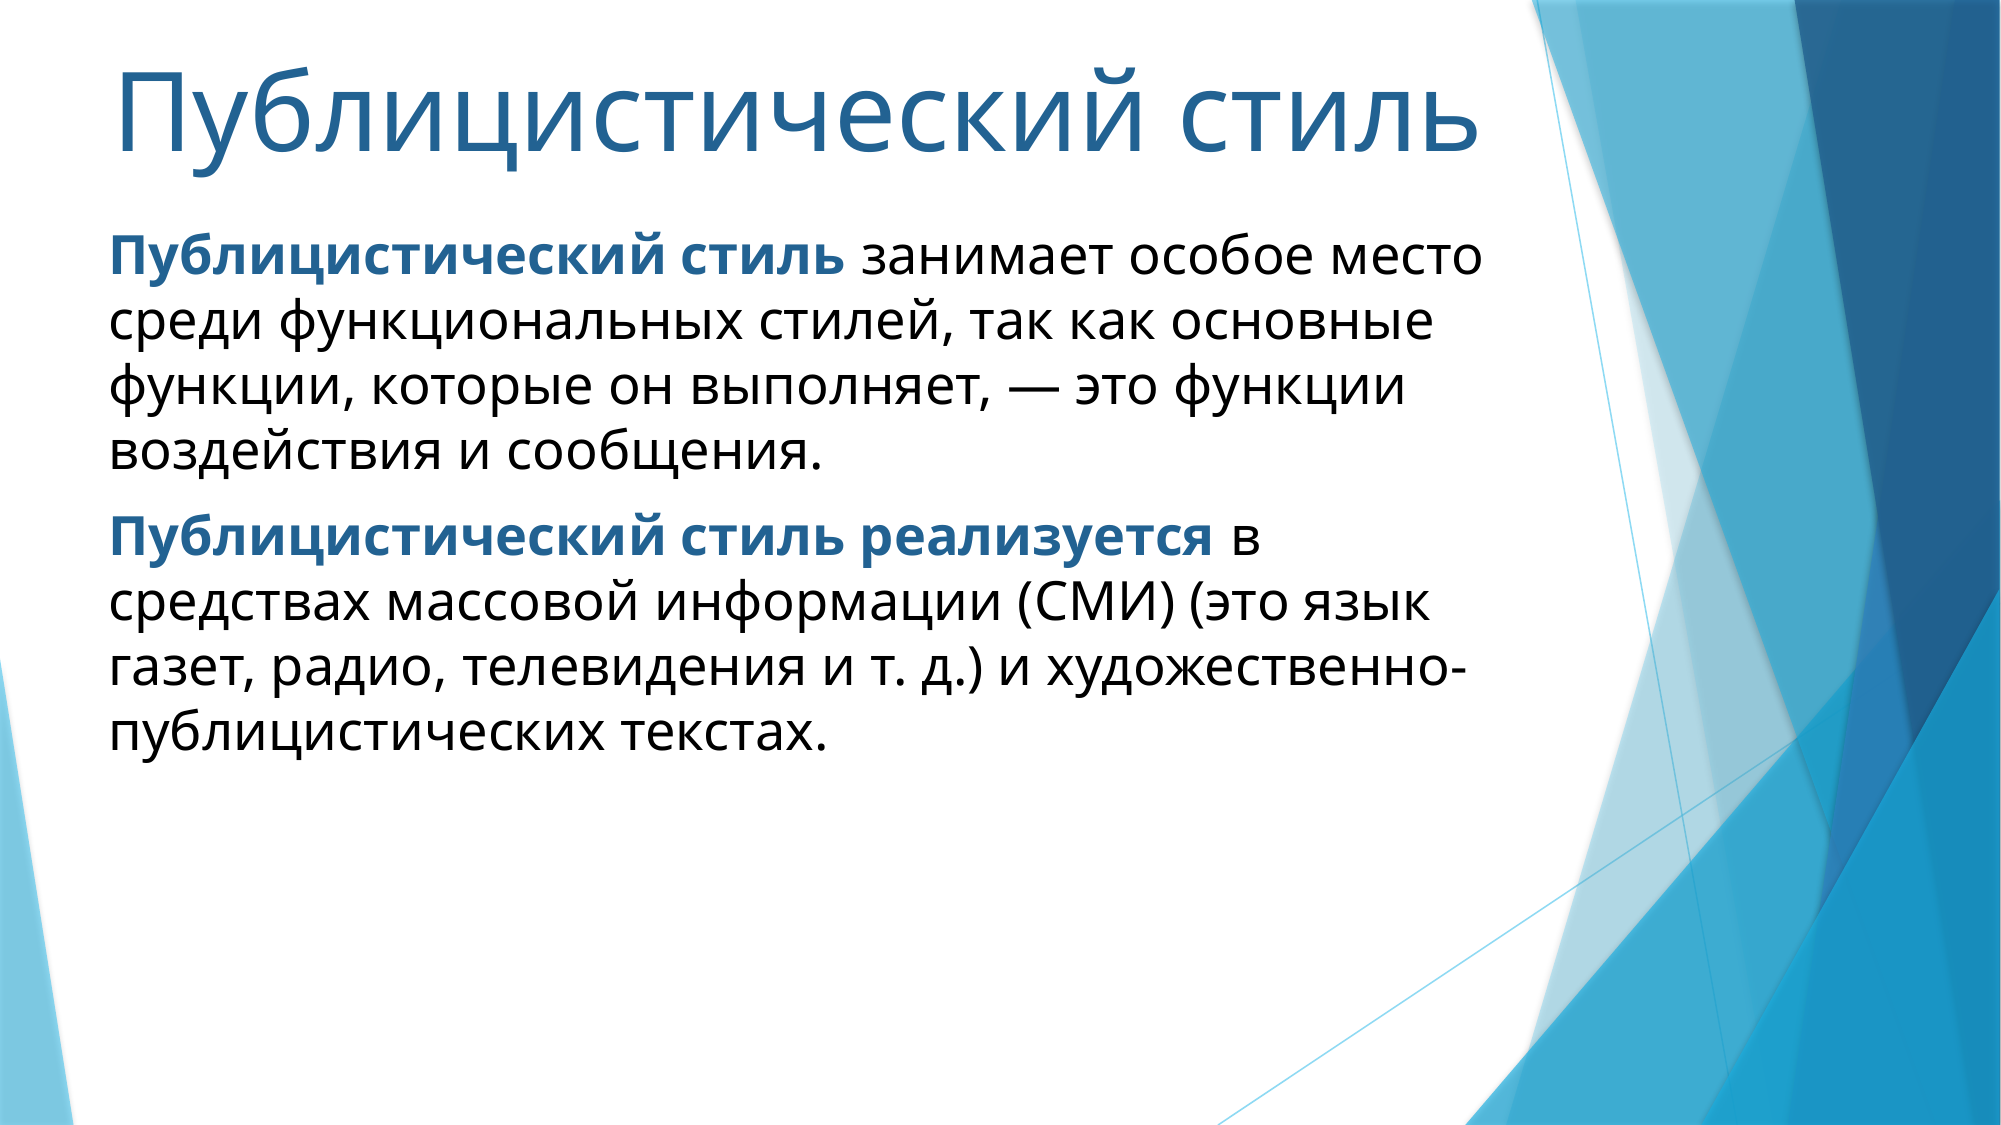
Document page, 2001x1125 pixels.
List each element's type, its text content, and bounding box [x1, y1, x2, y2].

list Публицистический стиль занимает особое место среди функциональных стилей, так как основные функции, которые он выполняет, — это функции воздействия и сообщения. Публицистический стиль реализуется в средствах массовой информации (СМИ) (это язык газет, радио, телевидения и т. д.) и художественно-публицистических текстах. [93, 212, 1526, 1068]
title Публицистический стиль [93, 33, 1504, 197]
